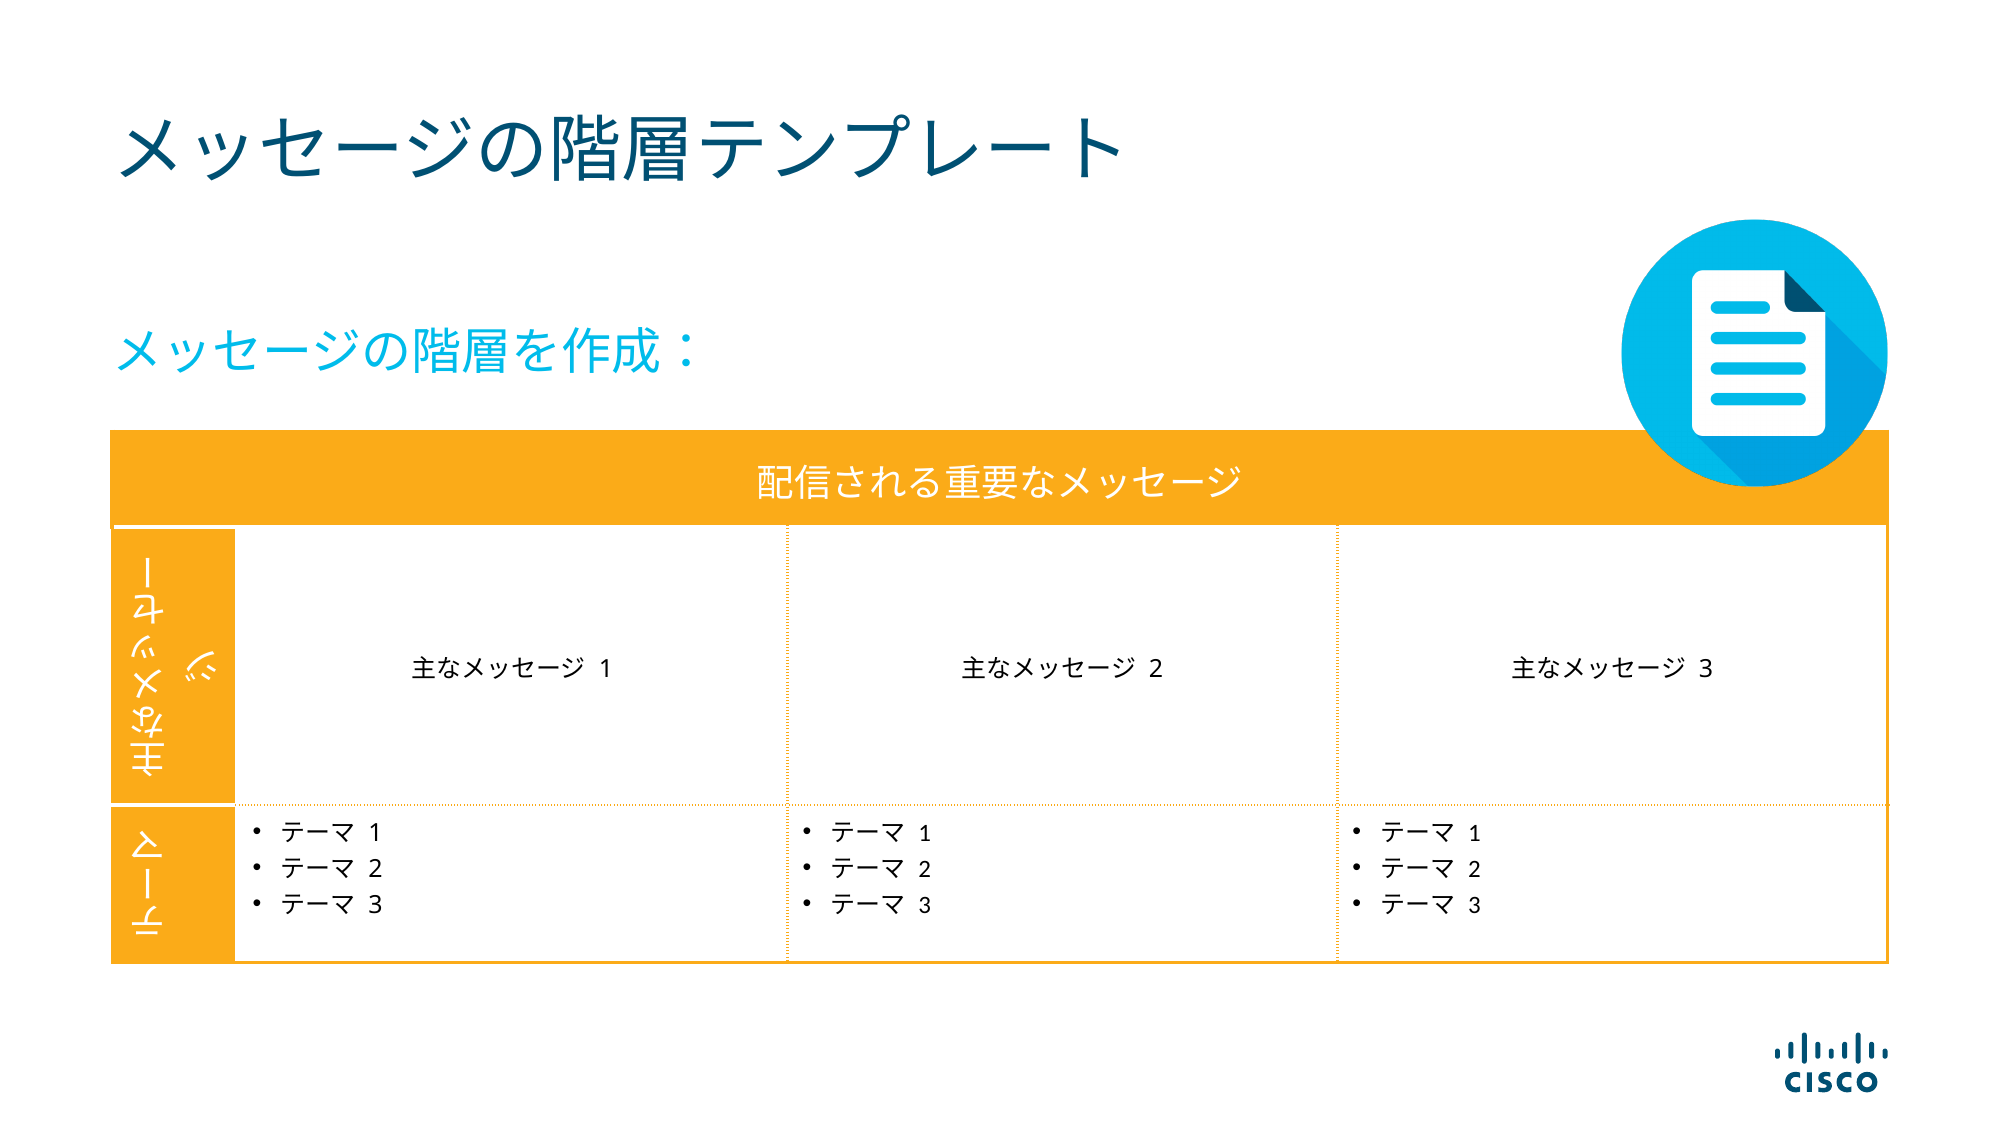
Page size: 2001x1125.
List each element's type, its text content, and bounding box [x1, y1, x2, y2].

table_cell 主なメッセージ 2 [787, 529, 1337, 805]
table_cell テーマ [114, 807, 235, 961]
text_box [1788, 1041, 1794, 1059]
table_cell 主なメッセージ 3 [1337, 529, 1886, 805]
table_cell 主なメッセージ [114, 529, 235, 803]
text_box [1842, 1041, 1848, 1059]
table_cell テーマ 1 テーマ 2 テーマ 3 [1337, 805, 1886, 961]
text_box [1856, 1071, 1878, 1093]
text_box [1785, 1071, 1801, 1093]
text_box メッセージの階層を作成： [112, 319, 1183, 380]
picture [1621, 367, 1739, 487]
table_cell テーマ 1 テーマ 2 テーマ 3 [239, 805, 787, 961]
text_box [1806, 1072, 1812, 1092]
text_box メッセージの階層テンプレート [112, 112, 1888, 225]
picture [1621, 219, 1741, 339]
text_box [1801, 1032, 1807, 1064]
text_box [1855, 1032, 1861, 1064]
text_box [1818, 1071, 1832, 1093]
text_box [1815, 1041, 1821, 1059]
table_cell 主なメッセージ 1 [239, 529, 787, 805]
text_box [1869, 1041, 1875, 1059]
picture [1771, 369, 1888, 487]
text_box [1836, 1071, 1852, 1093]
picture [1768, 219, 1888, 337]
table_cell テーマ 1 テーマ 2 テーマ 3 [787, 805, 1337, 961]
picture [1693, 271, 1825, 435]
text_box [1775, 1048, 1780, 1059]
table_header 配信される重要なメッセージ [115, 434, 1885, 525]
text_box [1828, 1048, 1834, 1059]
text_box [1882, 1048, 1888, 1059]
